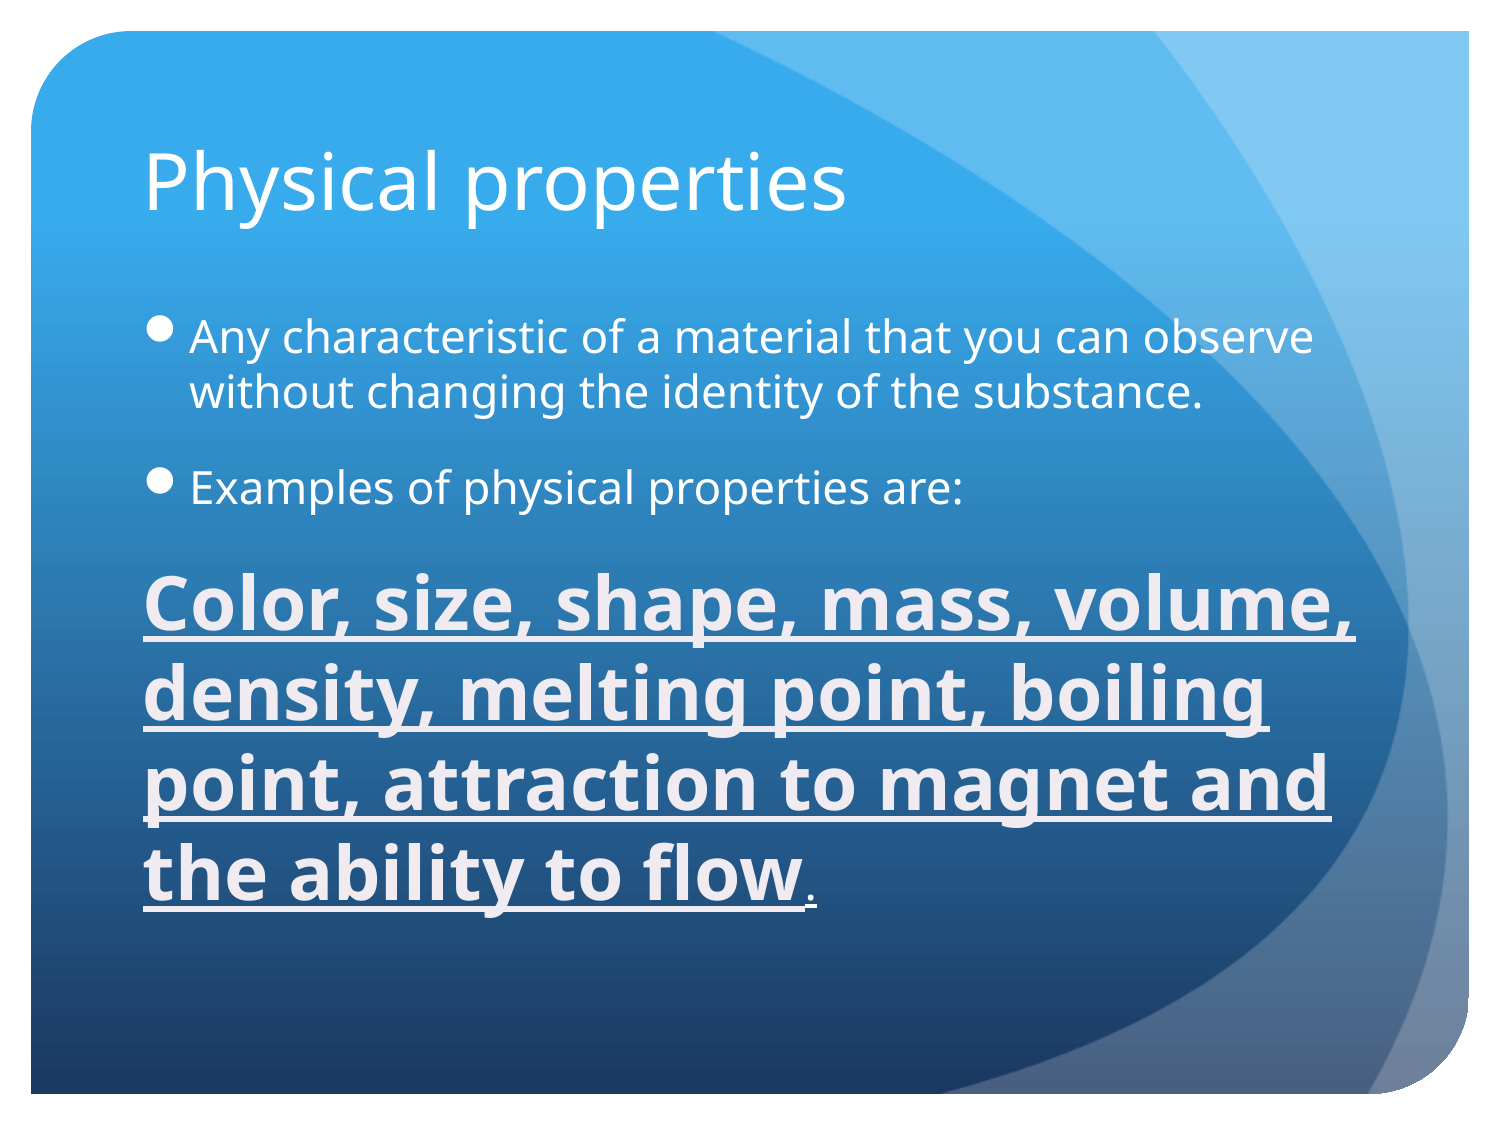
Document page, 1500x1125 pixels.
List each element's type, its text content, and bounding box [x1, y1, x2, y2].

list Any characteristic of a material that you can observe without changing the identity of the substance. Examples of physical properties are: Color, size, shape, mass, volume, density, melting point, boiling point, attraction to magnet and the ability to flow. [127, 299, 1372, 991]
title Physical properties [127, 62, 1372, 234]
picture [24, 30, 1473, 1094]
